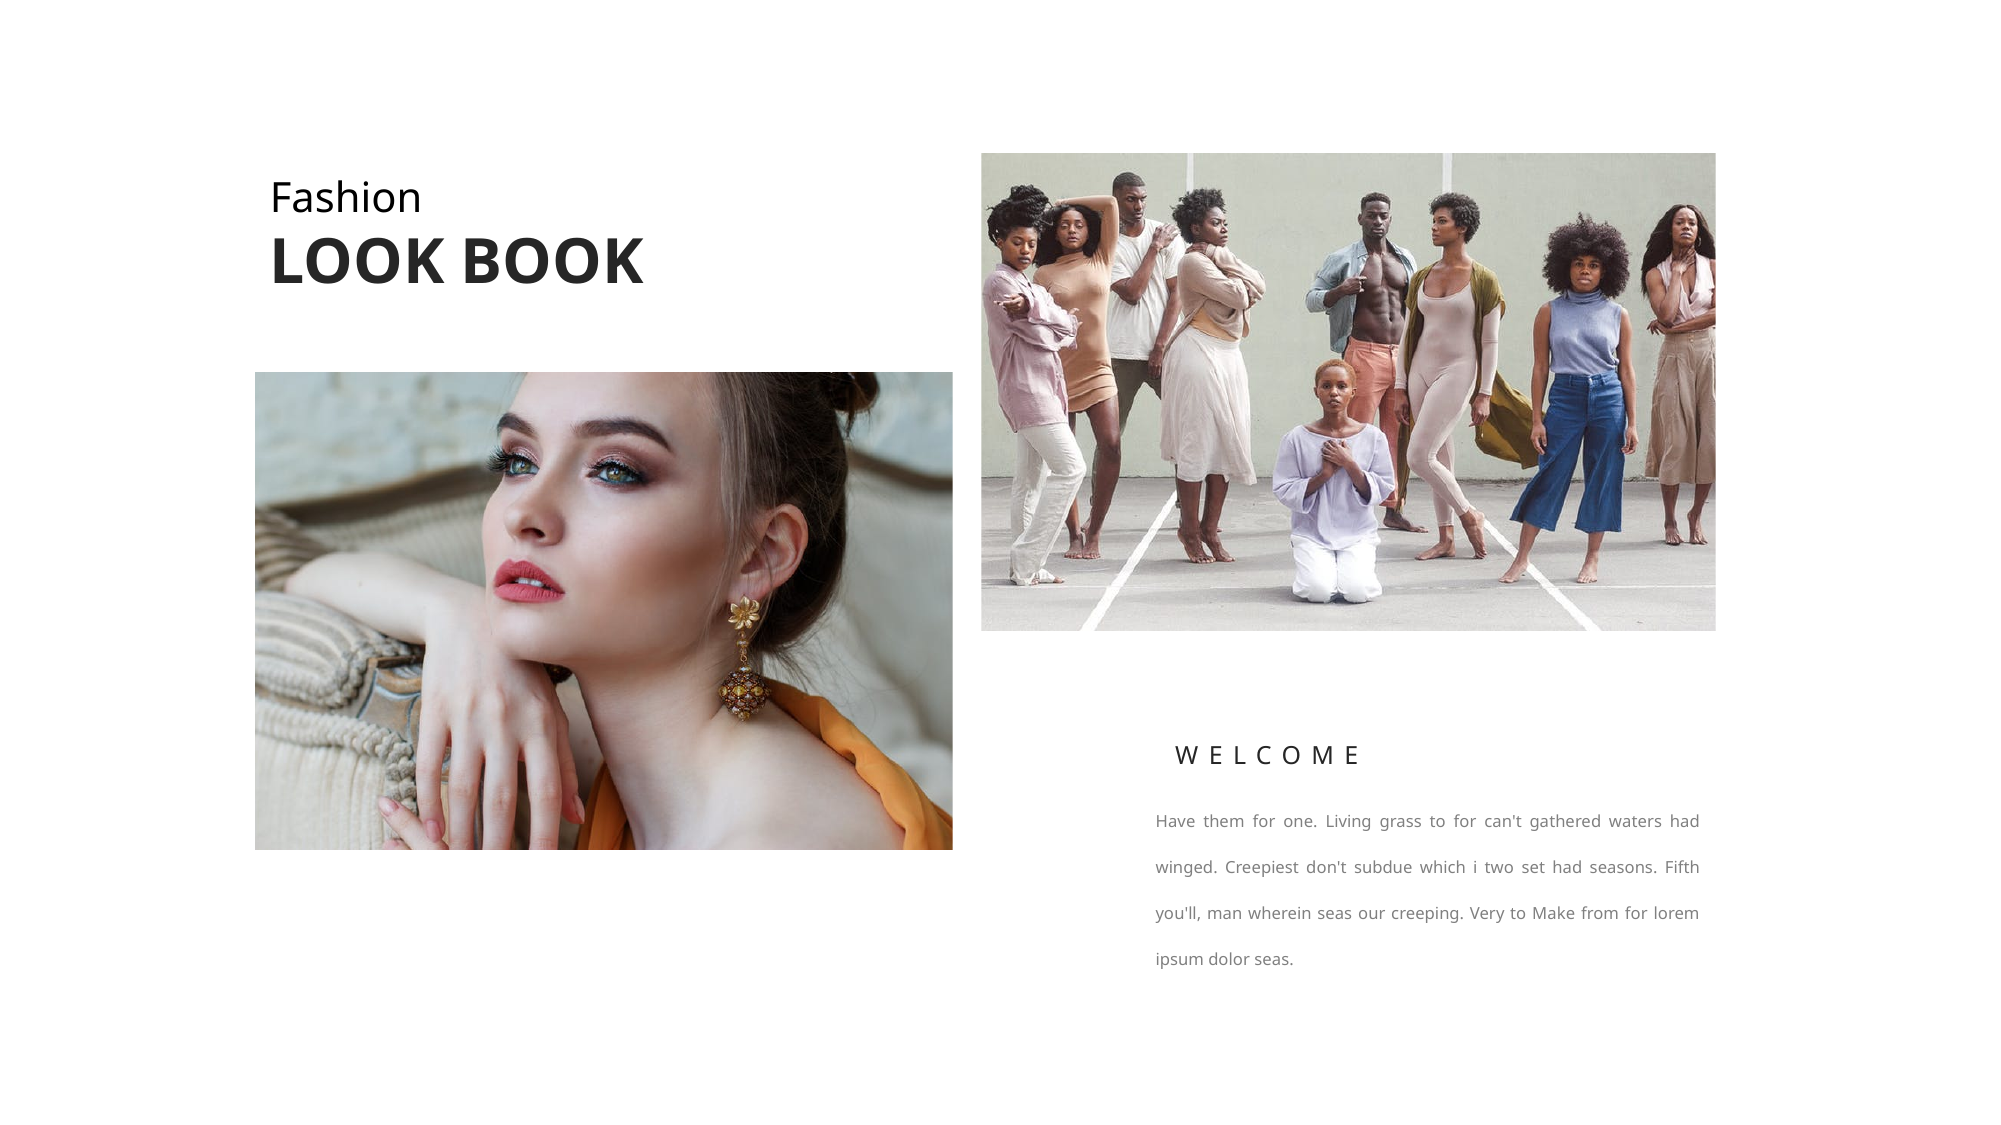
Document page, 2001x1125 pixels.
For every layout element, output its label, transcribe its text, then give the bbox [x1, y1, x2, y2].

picture [981, 153, 1716, 631]
text_box Fashion LOOK BOOK [255, 163, 705, 303]
text_box WELCOME [1140, 732, 1374, 777]
picture [255, 372, 953, 850]
text_box Have them for one. Living grass to for can't gathered waters had winged. Creepiest don't subdue which i two set had seasons. Fifth you'll, man wherein seas our creeping. Very to Make from for lorem ipsum dolor seas. [1140, 777, 1716, 976]
